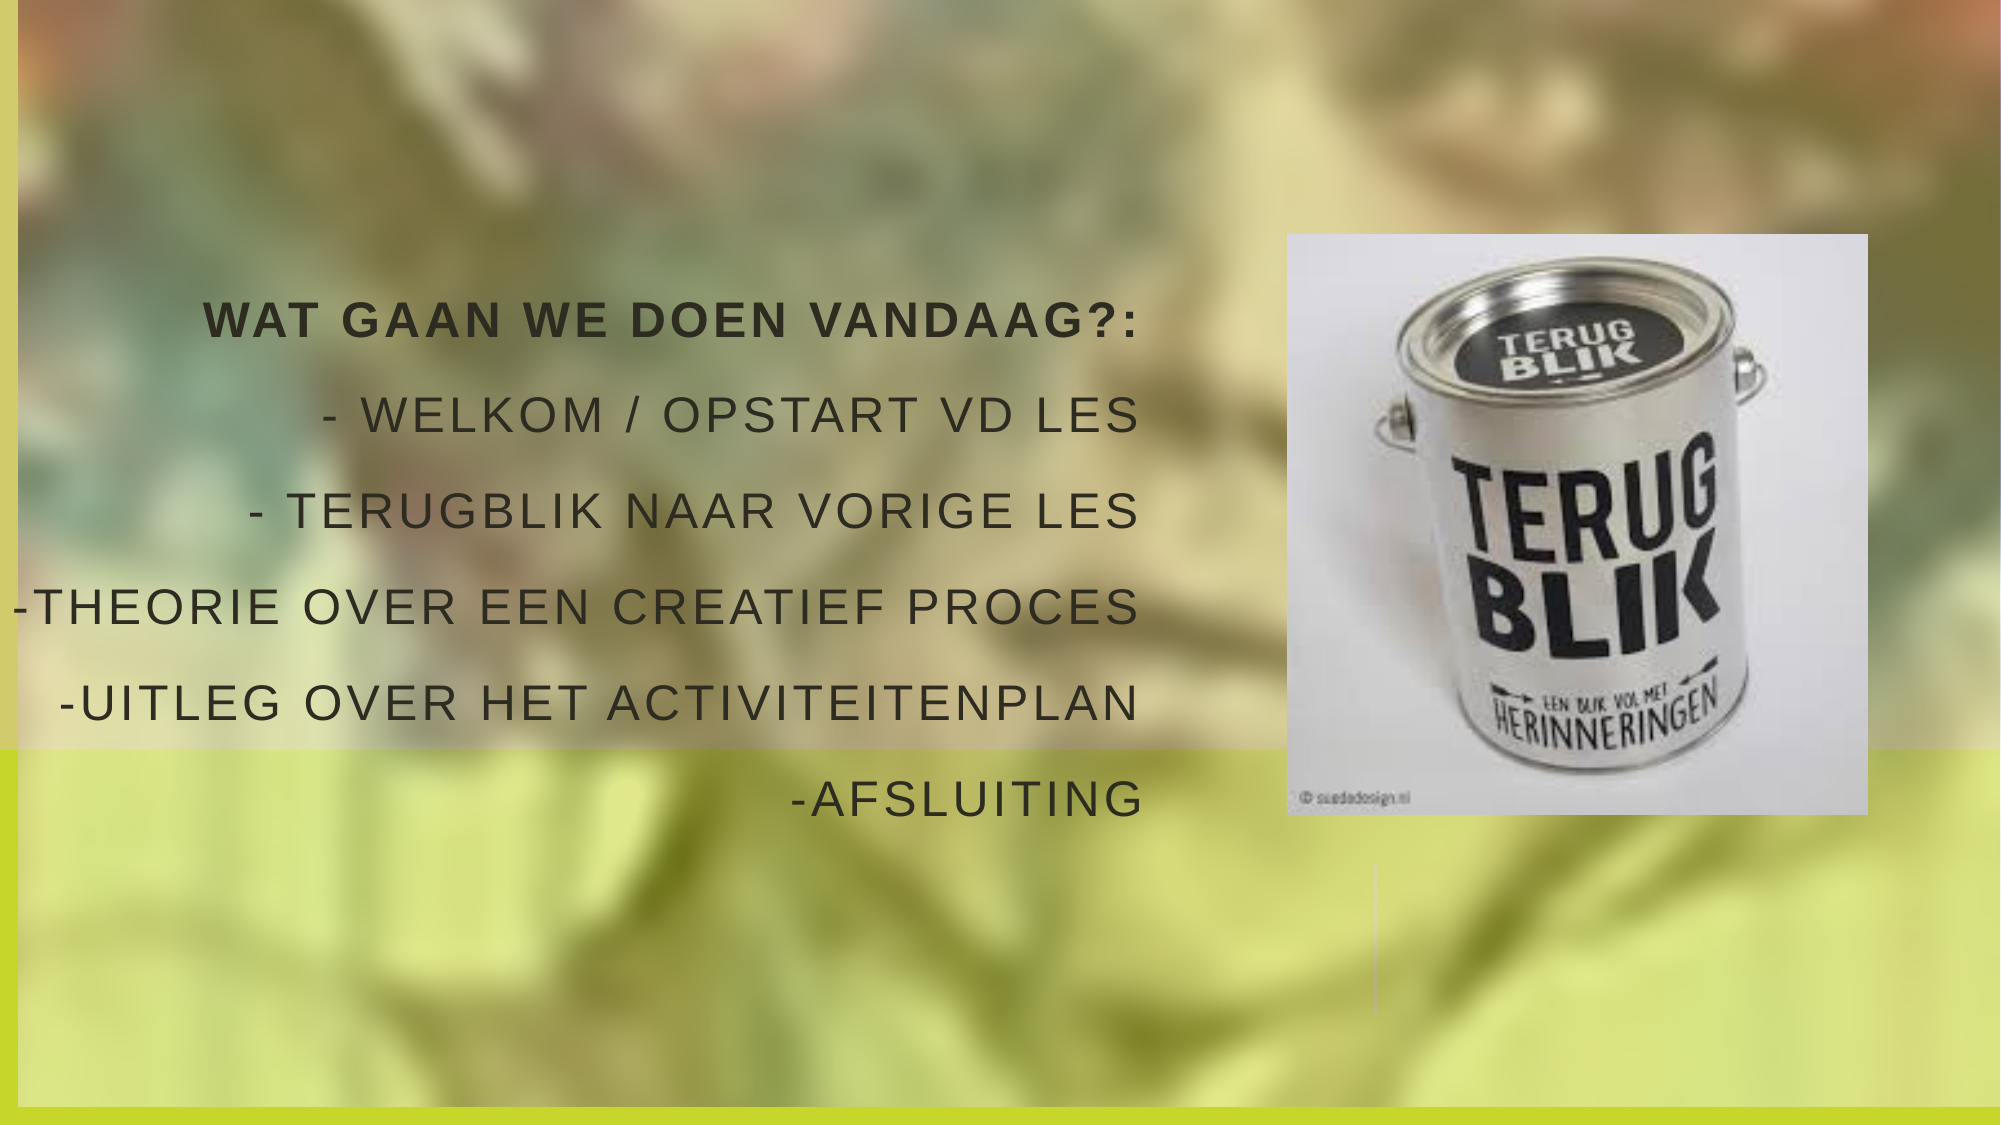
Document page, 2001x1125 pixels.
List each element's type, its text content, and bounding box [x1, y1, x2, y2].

picture [18, 0, 2000, 1107]
title WAT GAAN WE DOEN VANDAAG?: - welkom / opstart vd les - terugblik naar vorige les -theorie over een creatief proces -uitleg over het activiteitenplan -afsluiting [0, 105, 11, 1020]
